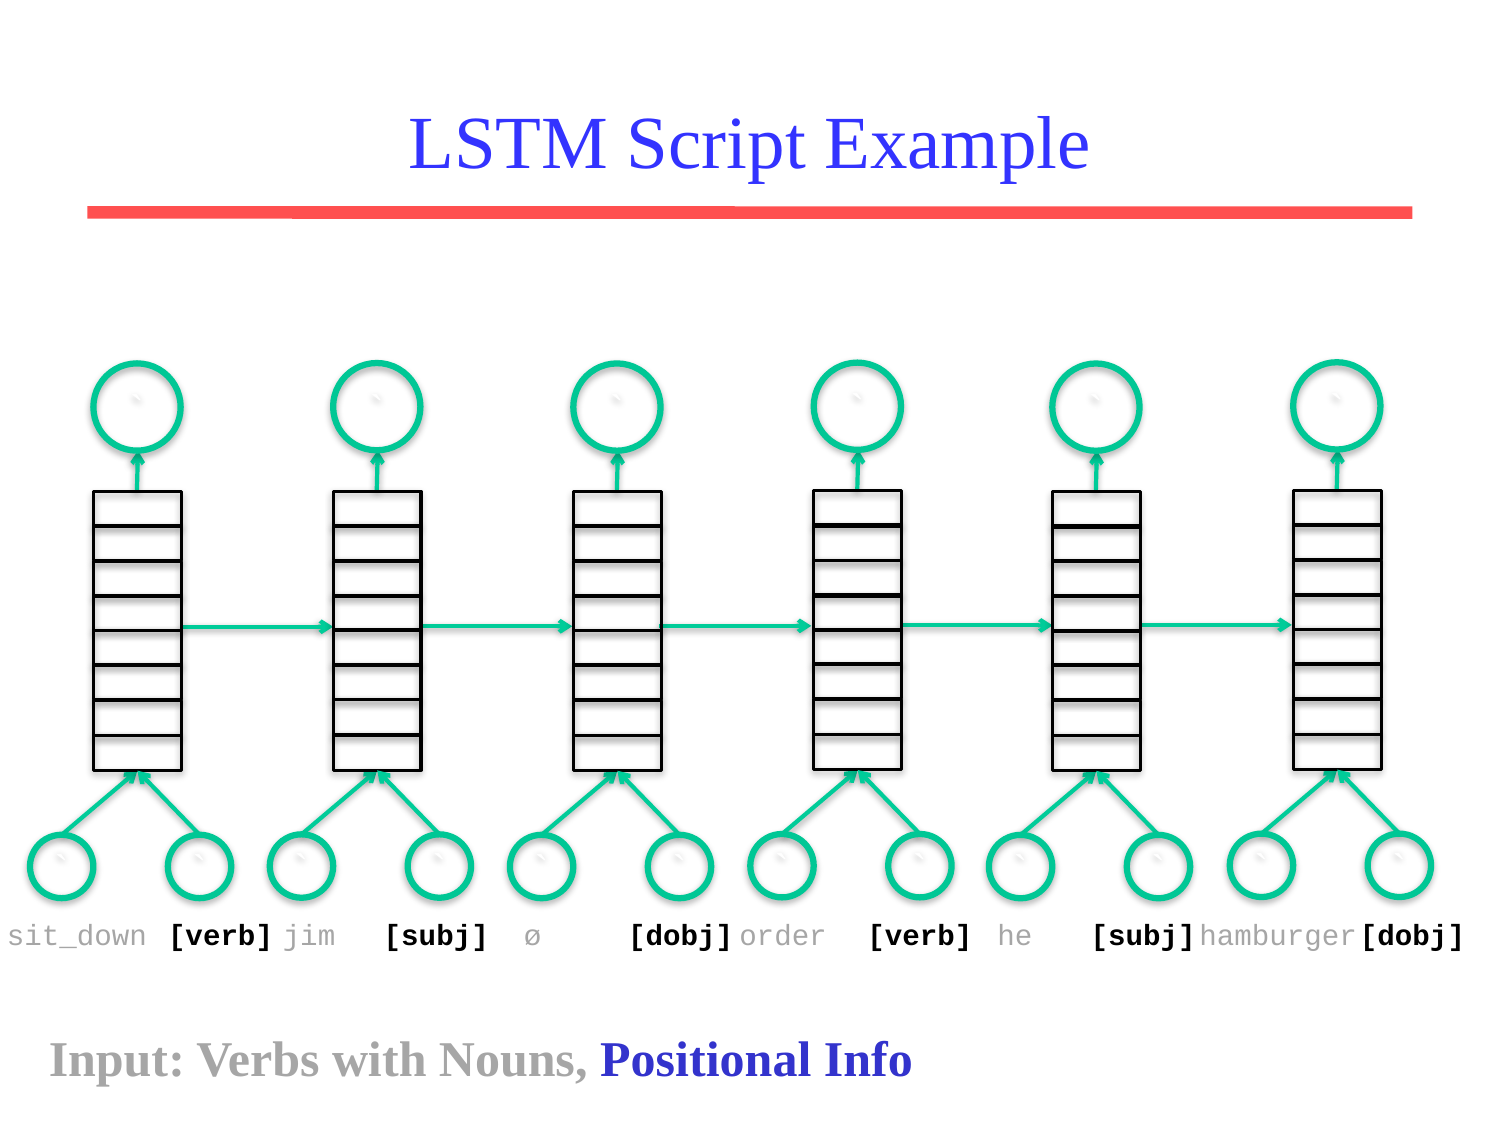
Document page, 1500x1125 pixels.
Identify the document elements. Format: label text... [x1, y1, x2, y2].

text_box Input: Verbs with Nouns, Positional Info [34, 1019, 928, 1094]
text_box he [988, 908, 1048, 959]
text_box [subj] [369, 908, 504, 959]
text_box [29, 363, 232, 899]
text_box sit_down [0, 908, 153, 959]
text_box jim [289, 908, 351, 959]
text_box [subj] [1075, 908, 1211, 959]
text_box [1229, 361, 1432, 898]
text_box hamburger [1211, 908, 1345, 959]
text_box [dobj] [613, 908, 749, 959]
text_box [509, 363, 712, 899]
title LSTM Script Example [0, 44, 1500, 233]
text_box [750, 362, 952, 898]
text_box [988, 363, 1191, 899]
text_box [dobj] [1345, 908, 1480, 959]
text_box [verb] [153, 908, 289, 959]
text_box ø [509, 908, 557, 959]
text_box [269, 362, 472, 899]
text_box [verb] [852, 908, 988, 959]
text_box order [749, 908, 842, 959]
